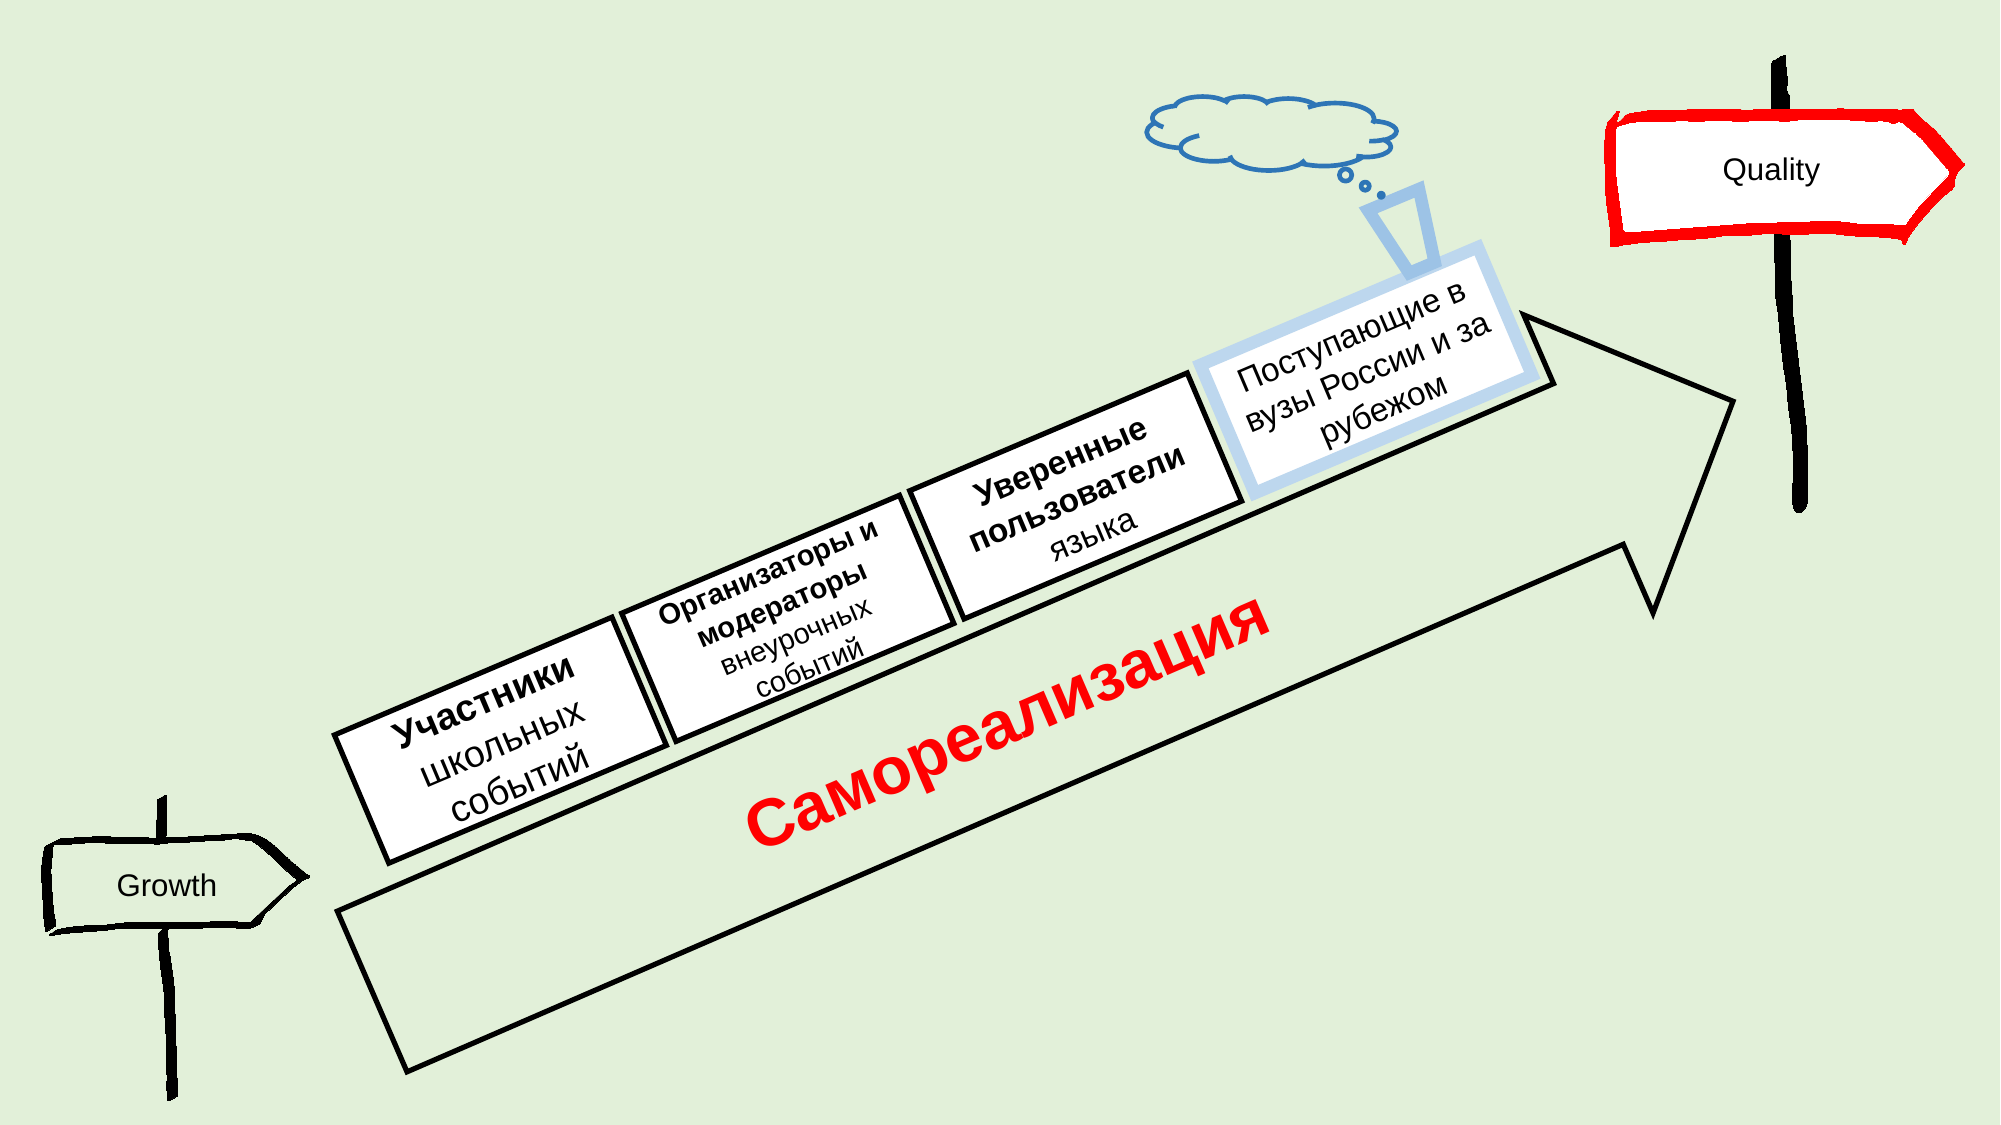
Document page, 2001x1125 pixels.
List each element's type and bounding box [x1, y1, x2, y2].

text_box [310, 96, 1795, 859]
text_box [38, 795, 307, 1125]
text_box [1604, 55, 1965, 513]
